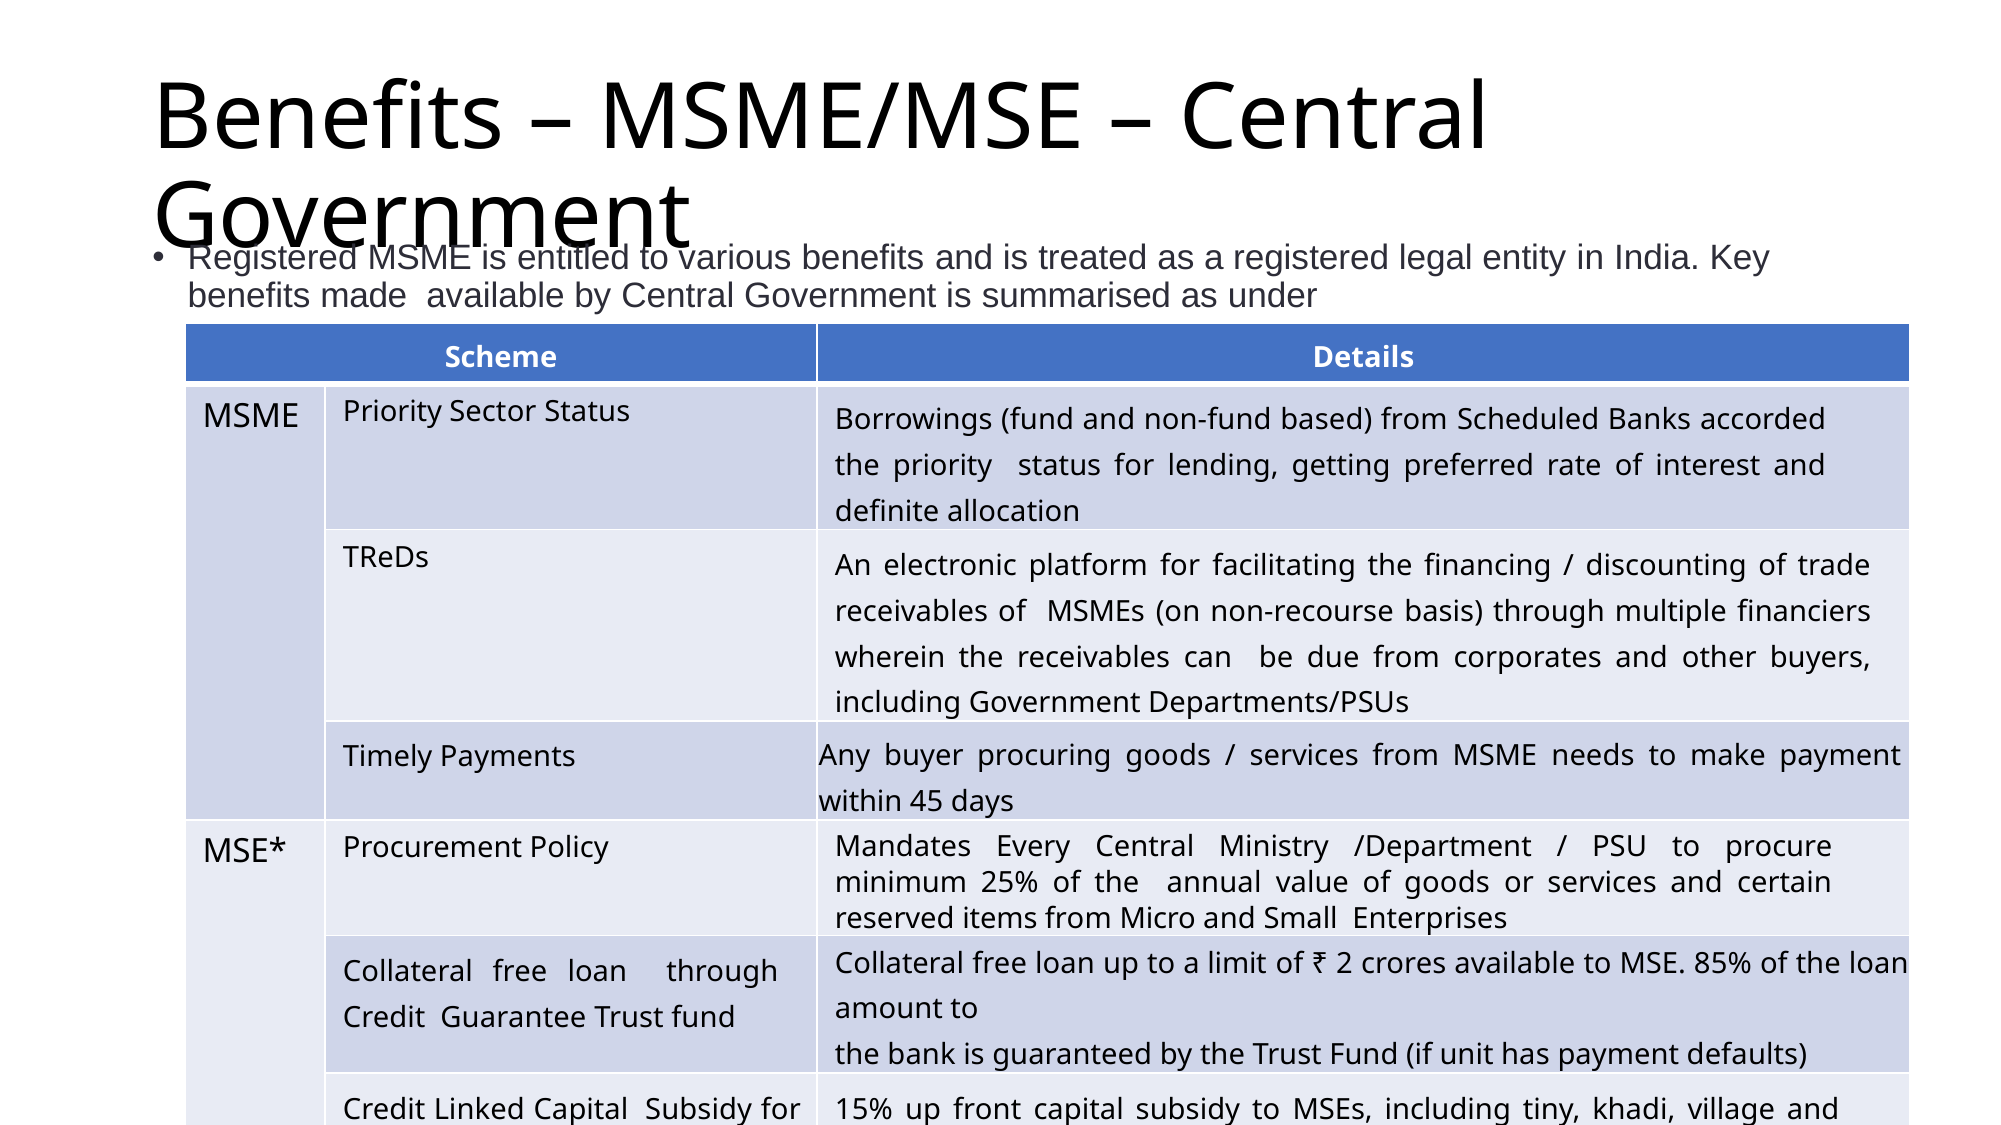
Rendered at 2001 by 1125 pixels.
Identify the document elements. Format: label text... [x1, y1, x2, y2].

table_cell Credit Linked Capital Subsidy for Technology Upgradation (CLCSS) [326, 1074, 816, 1125]
table_cell MSE* [186, 821, 324, 1125]
table_cell Timely Payments [326, 722, 816, 819]
table_cell An electronic platform for facilitating the financing / discounting of trade receivables of MSMEs (on non-recourse basis) through multiple financiers wherein the receivables can be due from corporates and other buyers, including Government Departments/PSUs [818, 530, 1909, 720]
list Registered MSME is entitled to various benefits and is treated as a registered legal entity in India. Key benefits made available by Central Government is summarised as under [137, 231, 1863, 324]
table_cell Collateral free loan through Credit Guarantee Trust fund [326, 936, 816, 1072]
table_cell 15% up front capital subsidy to MSEs, including tiny, khadi, village and coir industrial units, on institutional finance, availed by them for induction of well established and improved technologies in specified sub-sectors/products approved under the scheme [818, 1074, 1909, 1125]
table_cell Collateral free loan up to a limit of ₹ 2 crores available to MSE. 85% of the loan amount to the bank is guaranteed by the Trust Fund (if unit has payment defaults) [818, 936, 1909, 1072]
table_header Details [818, 324, 1909, 381]
table_cell Procurement Policy [326, 821, 816, 935]
table_header Scheme [186, 324, 816, 381]
table_cell Borrowings (fund and non-fund based) from Scheduled Banks accorded the priority status for lending, getting preferred rate of interest and definite allocation [818, 387, 1909, 529]
table_cell Mandates Every Central Ministry /Department / PSU to procure minimum 25% of the annual value of goods or services and certain reserved items from Micro and Small Enterprises [818, 821, 1909, 935]
table_cell TReDs [326, 530, 816, 720]
table_cell Priority Sector Status [326, 387, 816, 529]
table_cell MSME [186, 387, 324, 819]
title Benefits – MSME/MSE – Central Government [137, 59, 1863, 231]
table_cell Any buyer procuring goods / services from MSME needs to make payment within 45 days [818, 722, 1909, 819]
